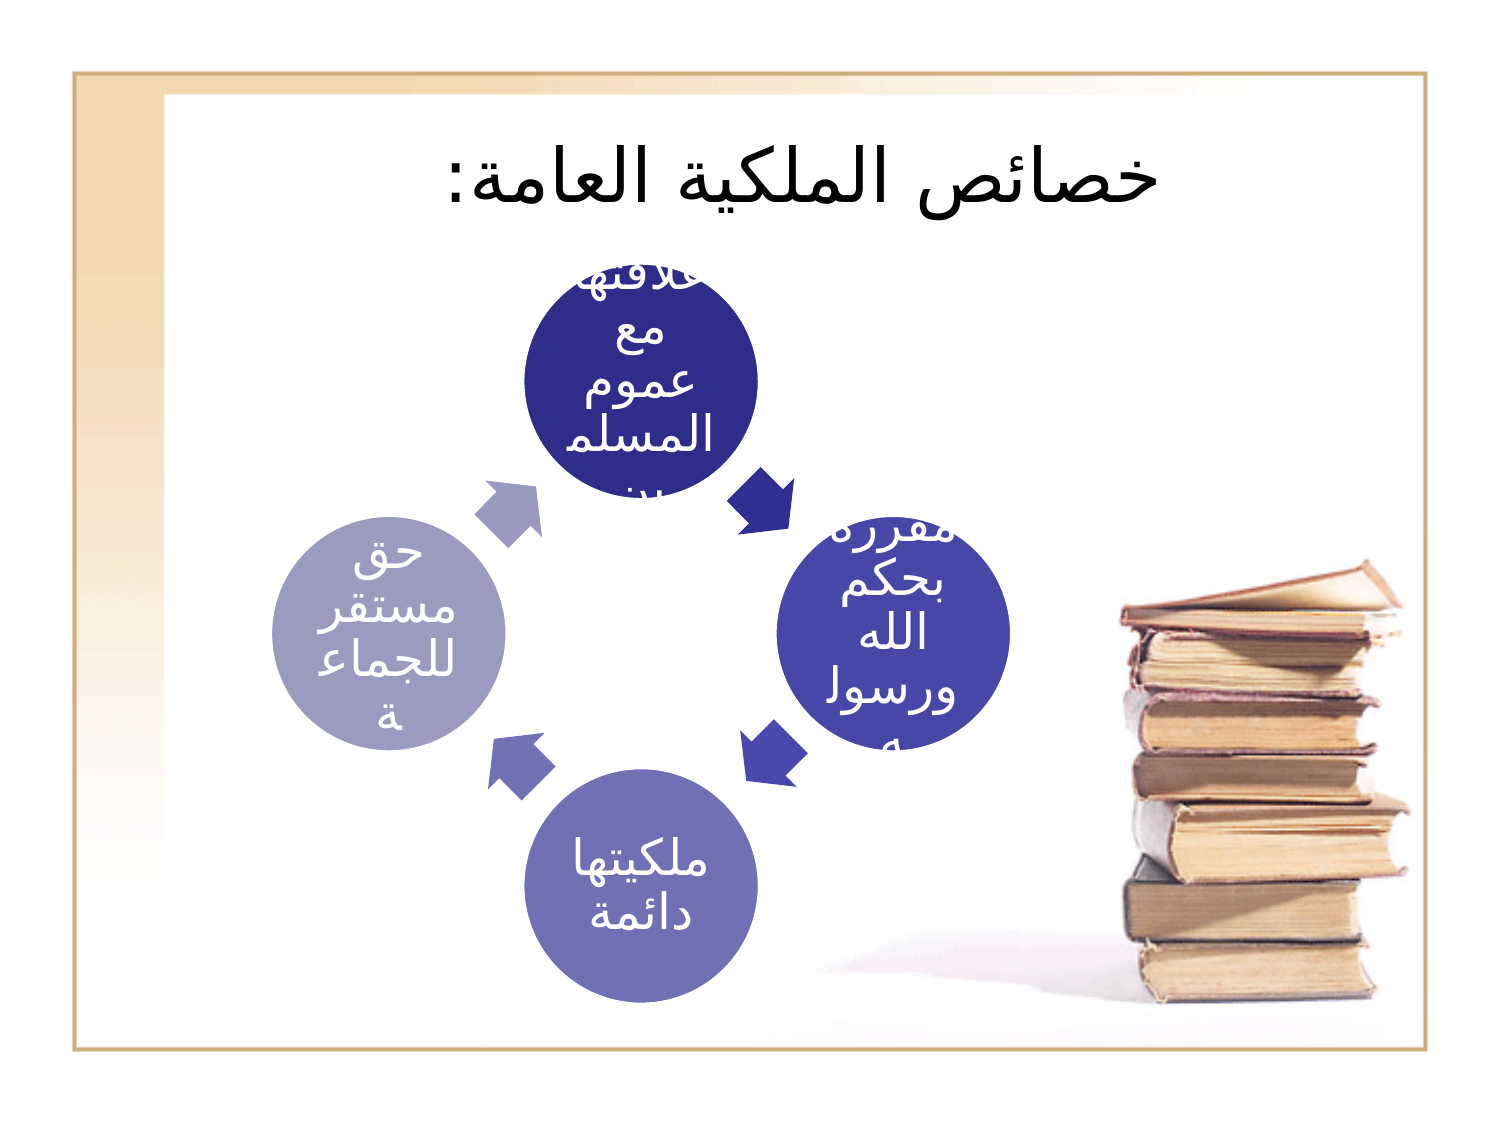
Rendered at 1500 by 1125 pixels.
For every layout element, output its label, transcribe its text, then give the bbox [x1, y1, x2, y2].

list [209, 262, 1073, 1006]
title خصائص الملكية العامة: [209, 112, 1373, 233]
picture [0, 0, 1500, 1125]
